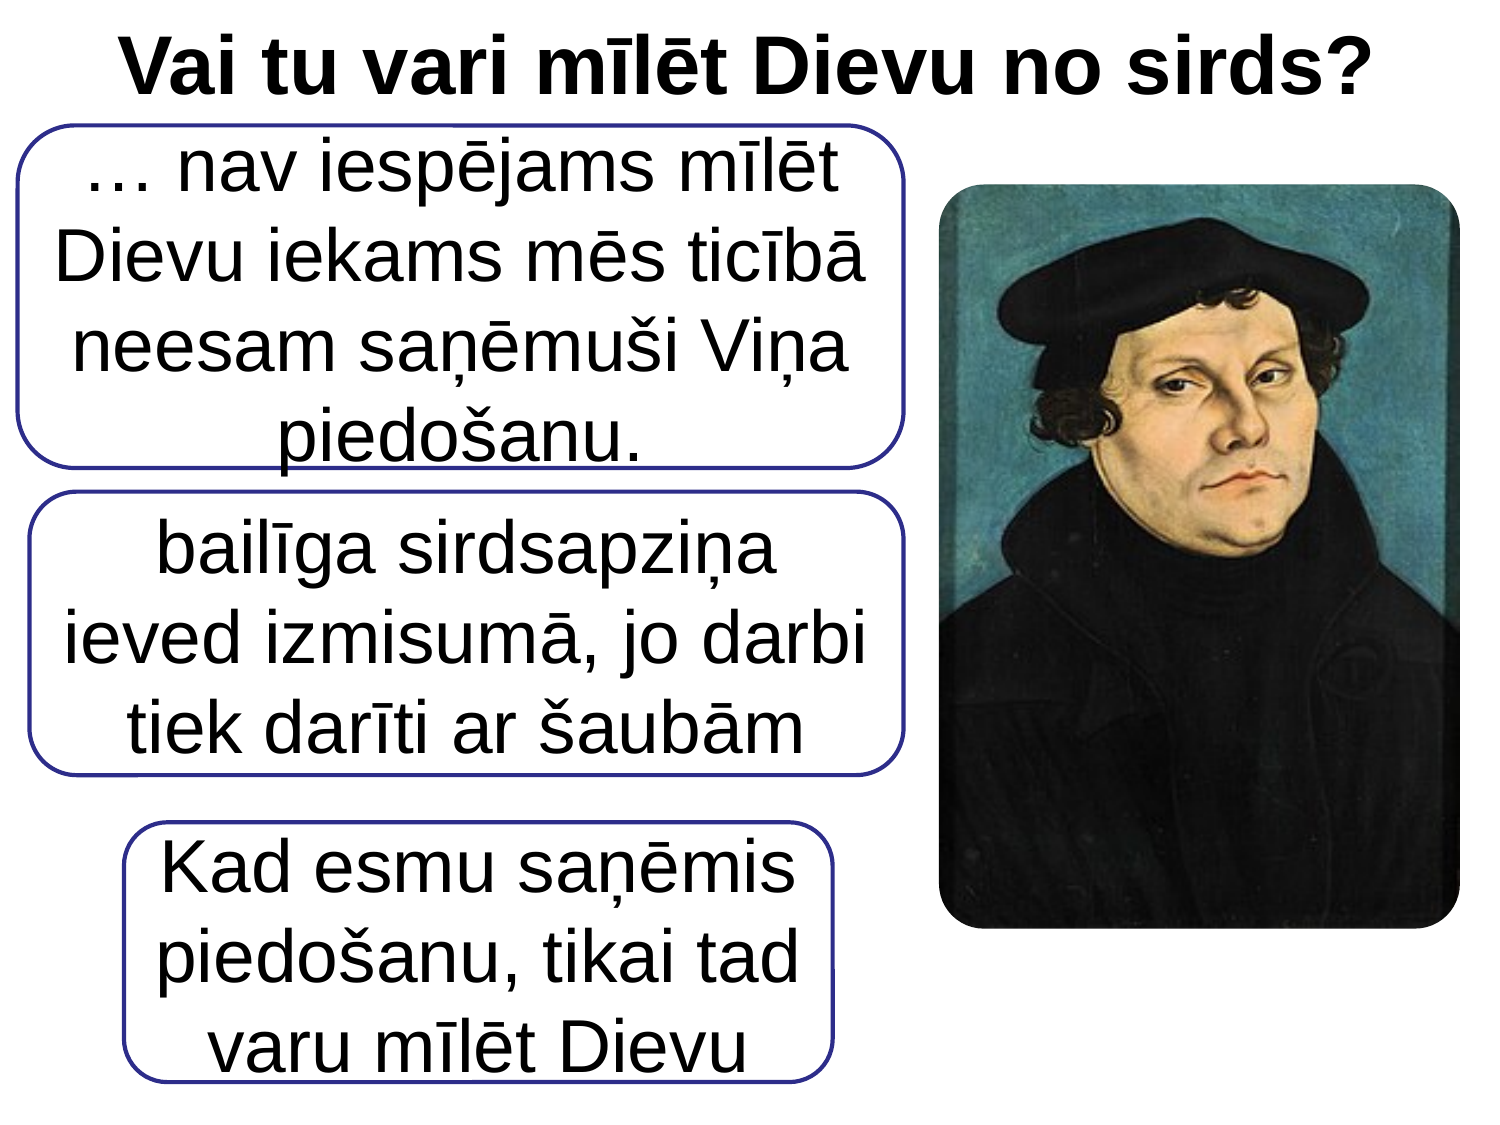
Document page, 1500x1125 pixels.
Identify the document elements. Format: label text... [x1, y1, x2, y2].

title Vai tu vari mīlēt Dievu no sirds? [76, 0, 1419, 150]
text_box Kad esmu saņēmis piedošanu, tikai tad varu mīlēt Dievu [121, 820, 835, 1085]
text_box … nav iespējams mīlēt Dievu iekams mēs ticībā neesam saņēmuši Viņa piedošanu. [15, 123, 906, 471]
text_box bailīga sirdsapziņa ieved izmisumā, jo darbi tiek darīti ar šaubām [27, 489, 906, 778]
picture [938, 184, 1461, 929]
